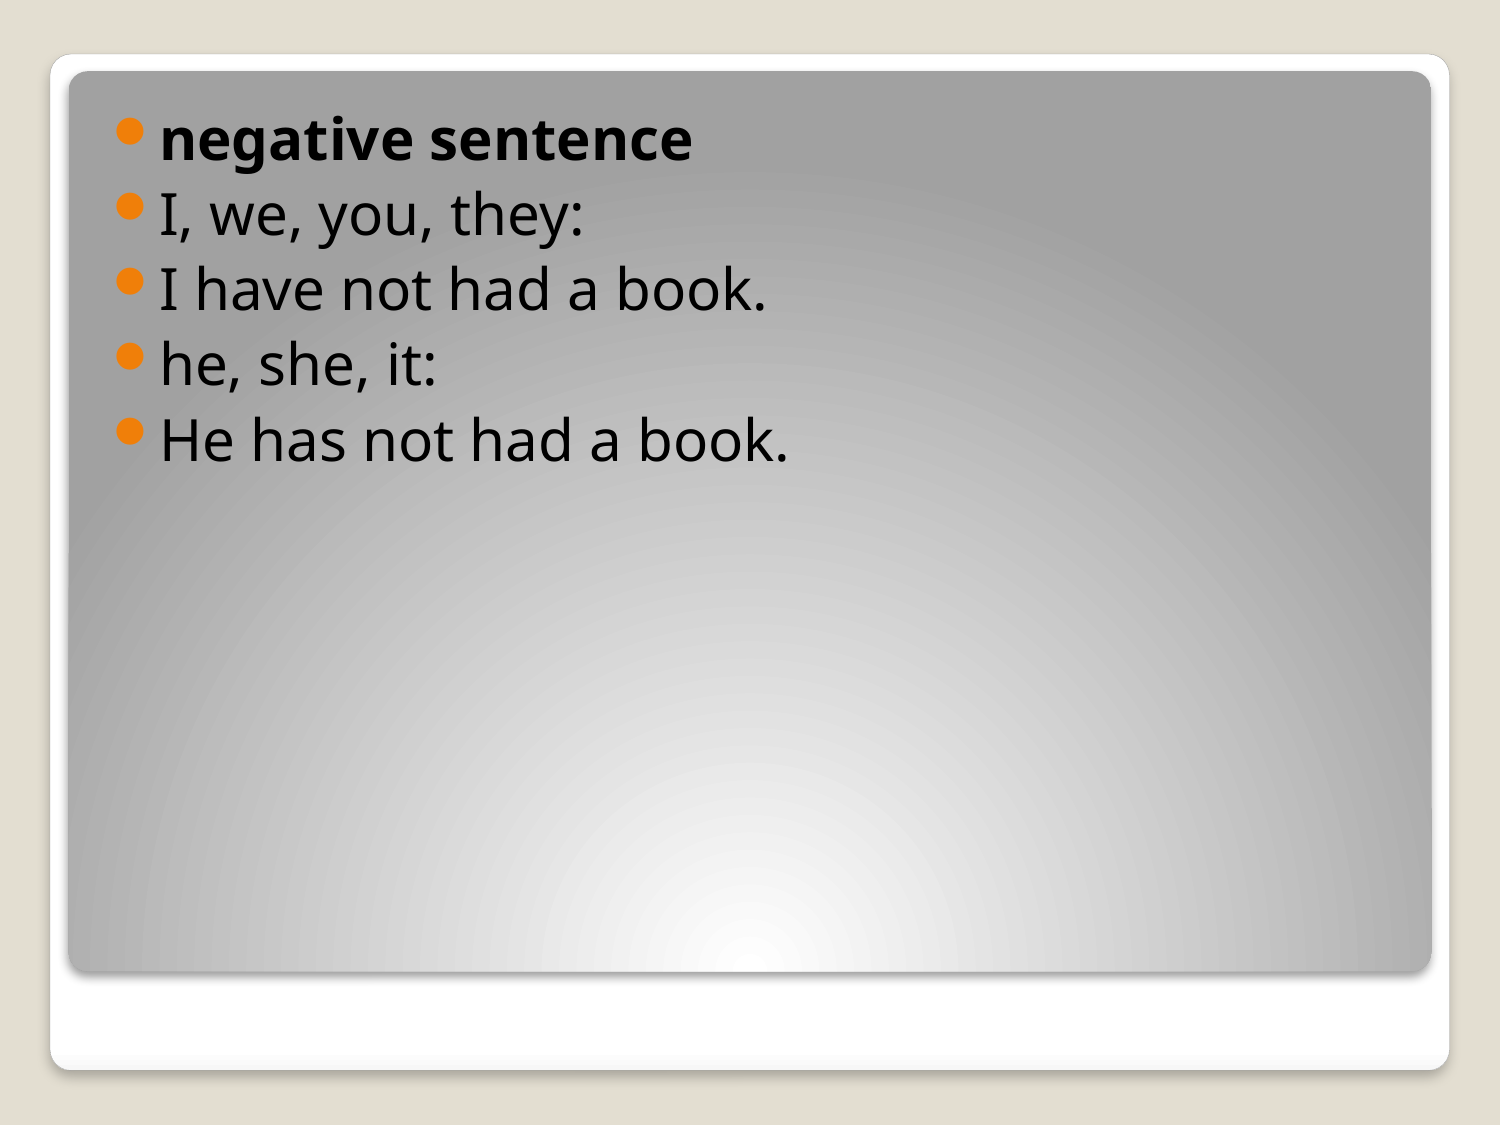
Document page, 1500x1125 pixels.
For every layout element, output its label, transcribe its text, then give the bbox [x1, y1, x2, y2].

list negative sentence I, we, you, they: I have not had a book. he, she, it: He has not had a book. [82, 86, 1425, 774]
